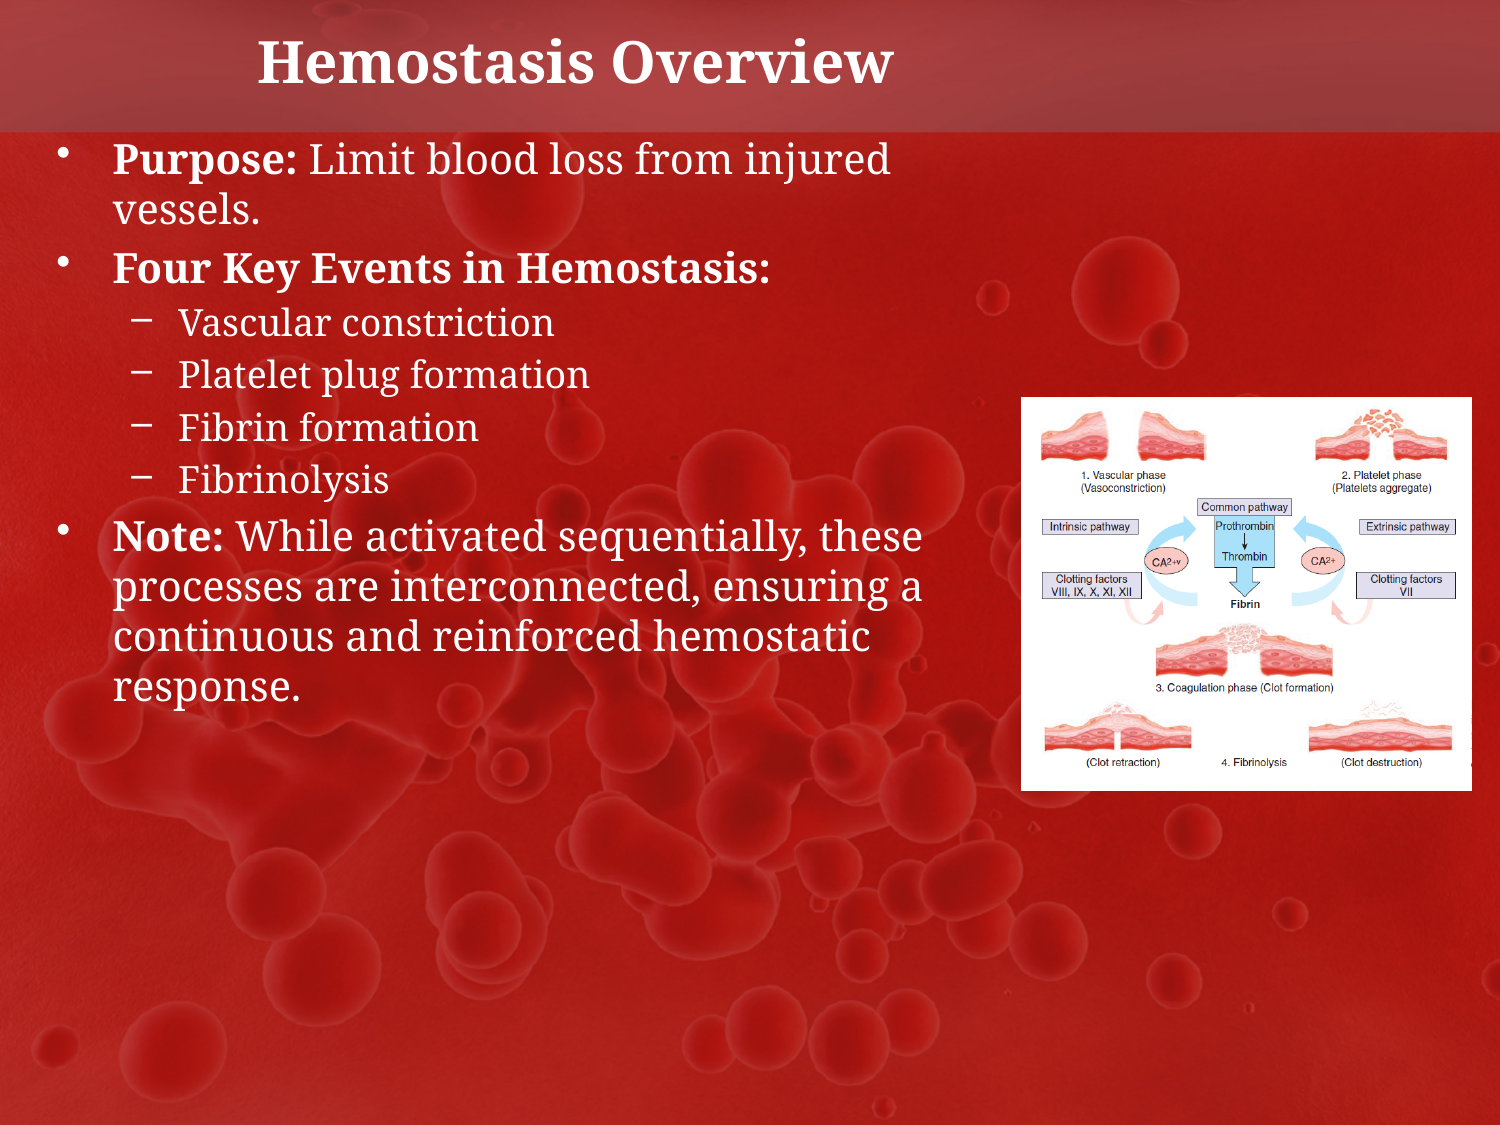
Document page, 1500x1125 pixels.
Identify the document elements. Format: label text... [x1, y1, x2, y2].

list Purpose: Limit blood loss from injured vessels. Four Key Events in Hemostasis: Vascular constriction Platelet plug formation Fibrin formation Fibrinolysis Note: While activated sequentially, these processes are interconnected, ensuring a continuous and reinforced hemostatic response. [41, 125, 1022, 1036]
picture [0, 0, 1500, 1125]
title Hemostasis Overview [241, 18, 1448, 103]
